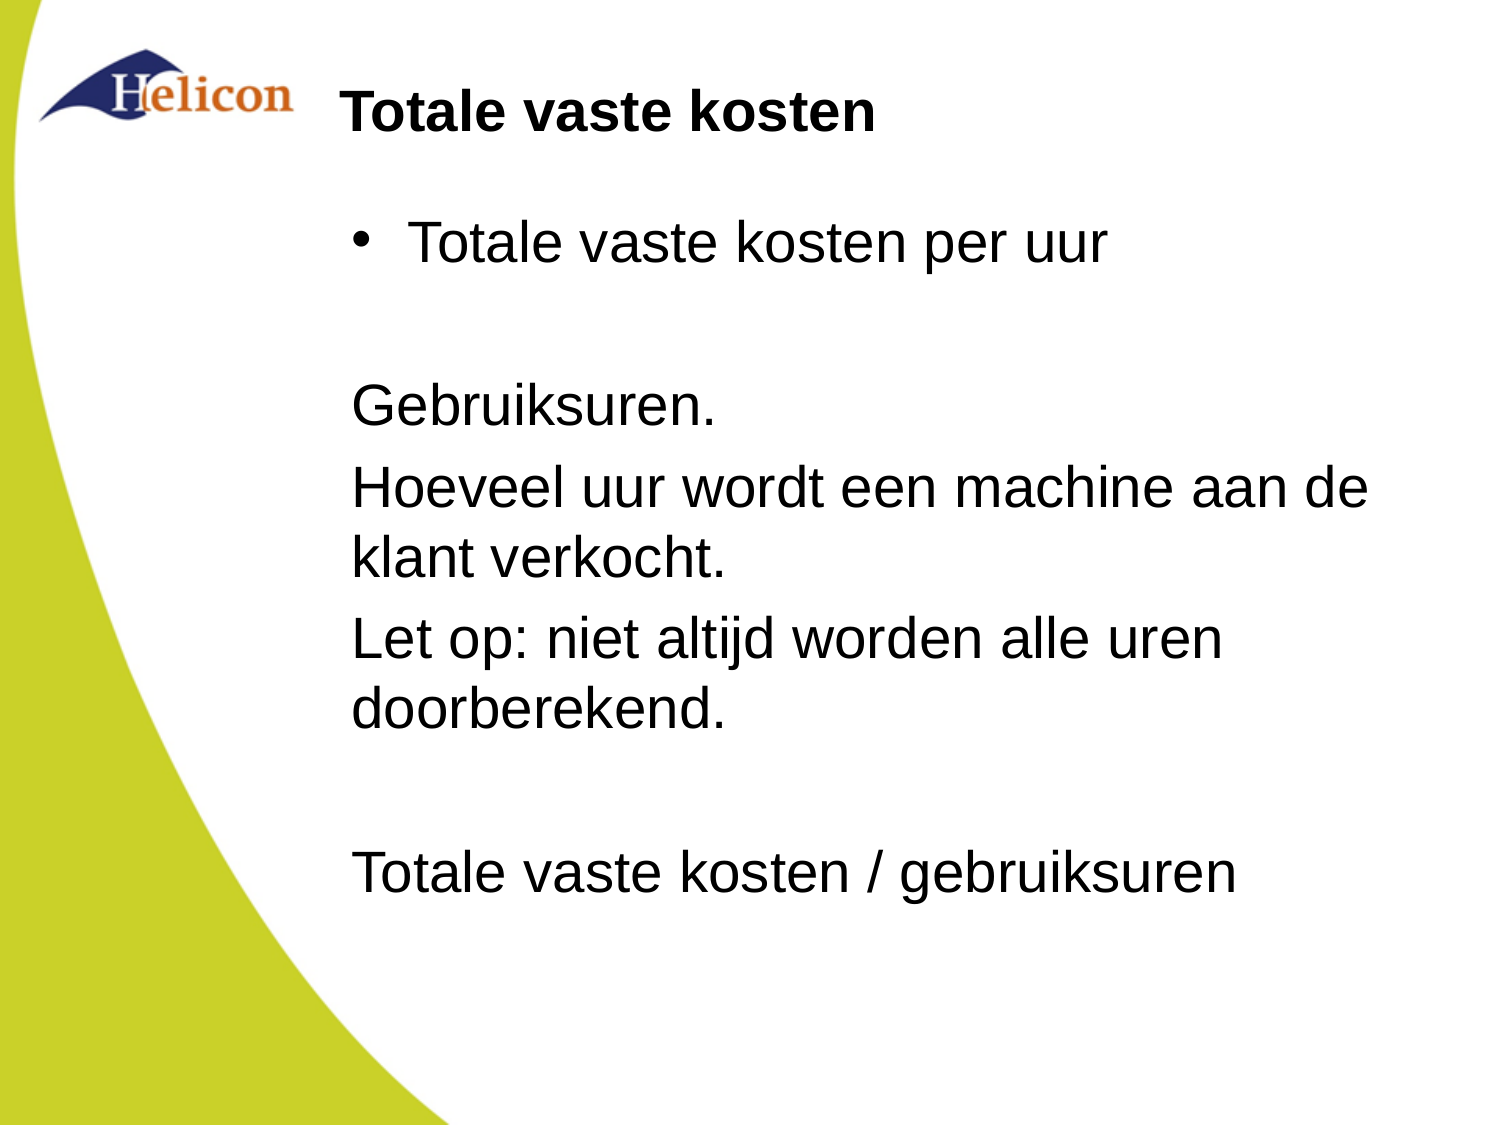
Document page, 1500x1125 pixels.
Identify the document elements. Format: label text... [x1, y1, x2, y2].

title Totale vaste kosten [324, 54, 1415, 161]
picture [0, 0, 1500, 1125]
list Totale vaste kosten per uur Gebruiksuren. Hoeveel uur wordt een machine aan de klant verkocht. Let op: niet altijd worden alle uren doorberekend. Totale vaste kosten / gebruiksuren [336, 196, 1425, 1005]
